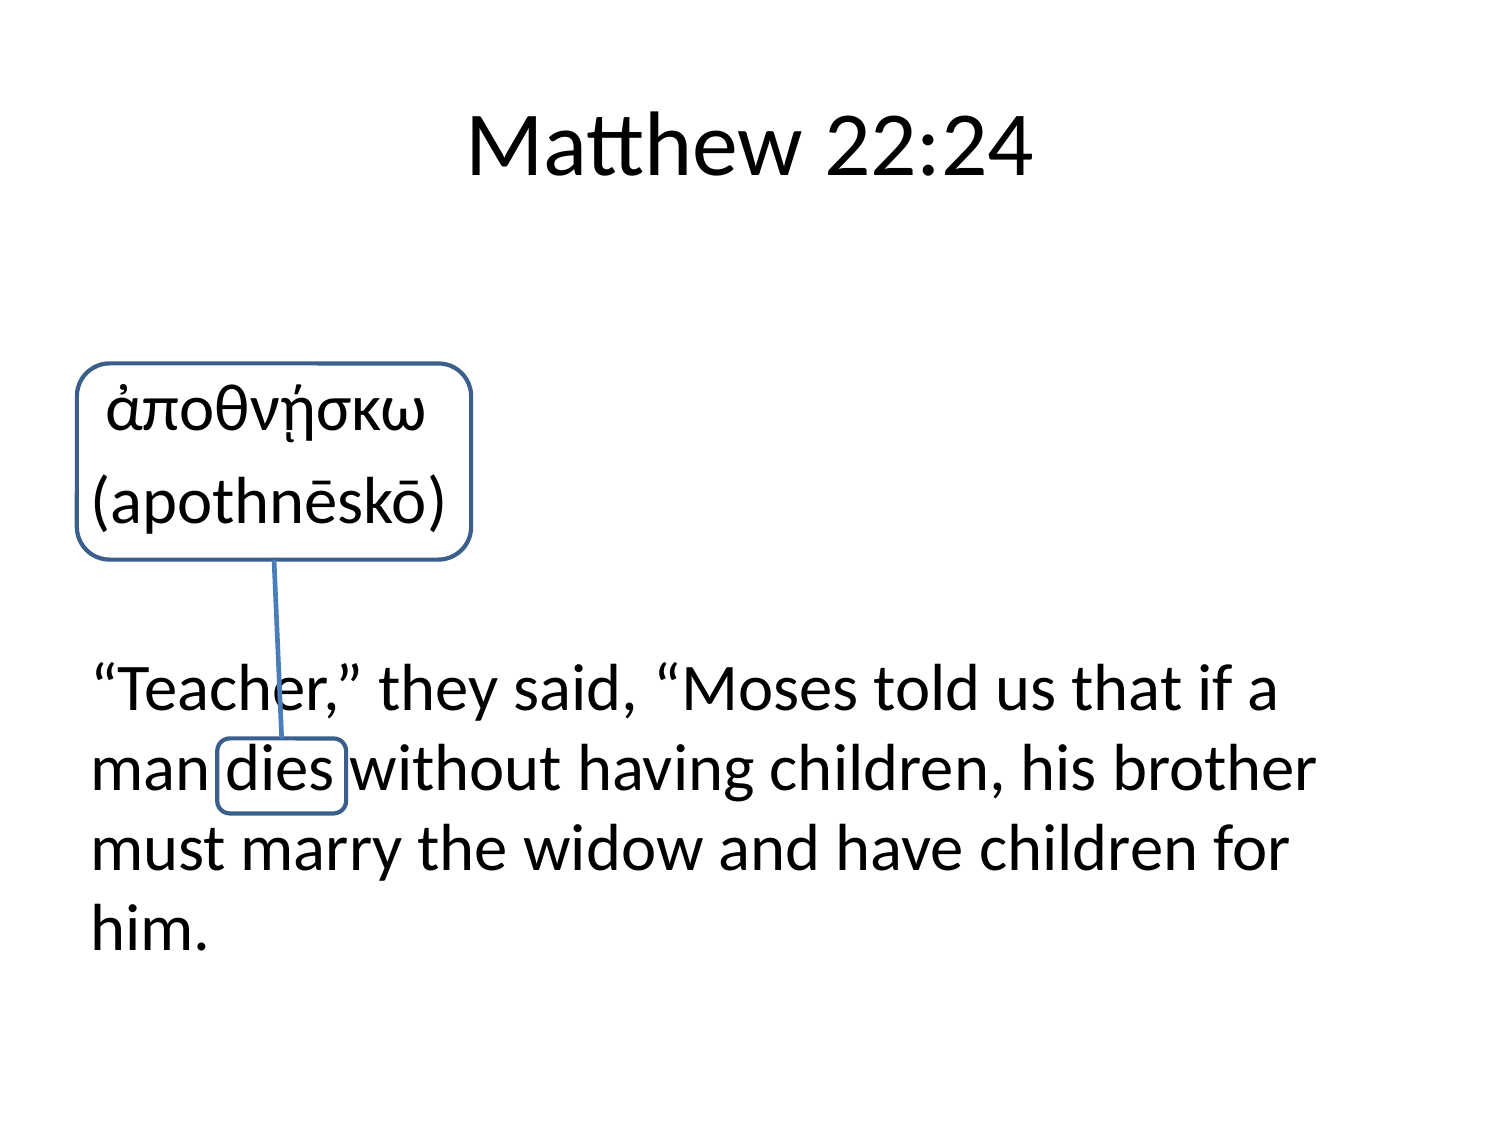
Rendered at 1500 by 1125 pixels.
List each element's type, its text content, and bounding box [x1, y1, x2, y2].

text_box [74, 361, 474, 562]
list ἀποθνῄσκω (apothnēskō) “Teacher,” they said, “Moses told us that if a man dies without having children, his brother must marry the widow and have children for him. [75, 262, 1425, 1005]
text_box [215, 736, 349, 816]
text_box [273, 559, 282, 739]
title Matthew 22:24 [75, 45, 1425, 233]
